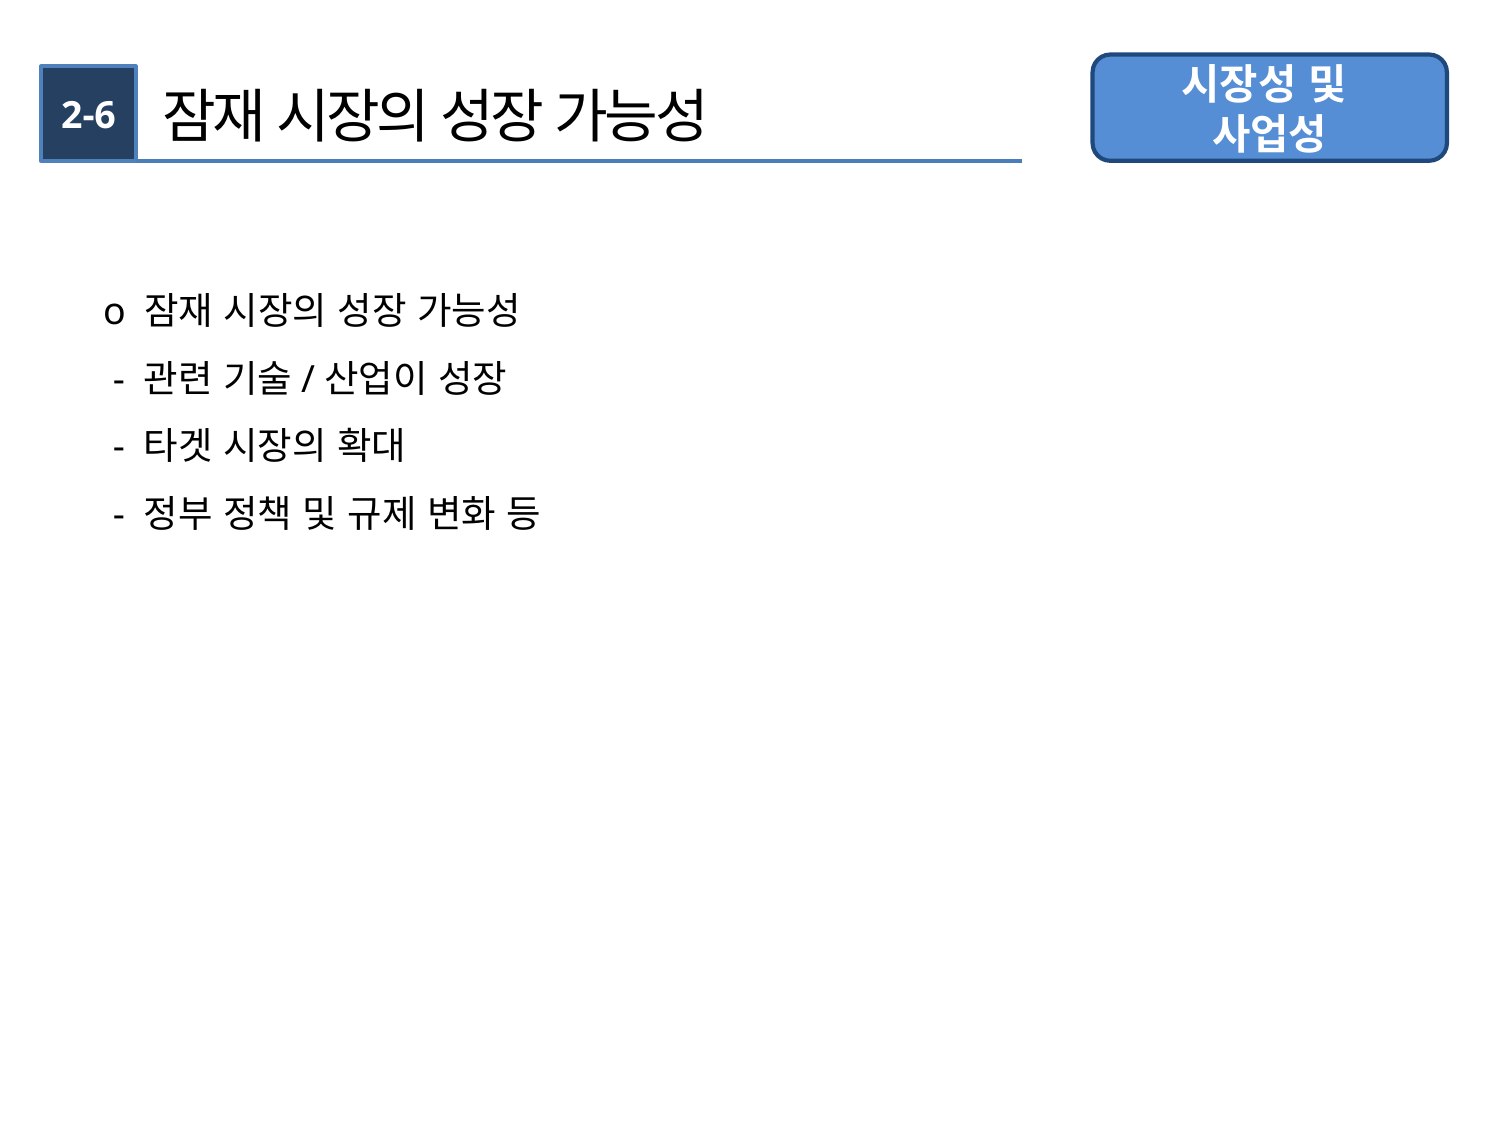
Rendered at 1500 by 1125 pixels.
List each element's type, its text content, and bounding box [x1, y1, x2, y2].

text_box 시장성 및 사업성 [1090, 52, 1450, 163]
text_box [40, 66, 1022, 162]
text_box o 잠재 시장의 성장 가능성 - 관련 기술/산업이 성장 - 타겟 시장의 확대 - 정부 정책 및 규제 변화 등 [88, 257, 1400, 588]
